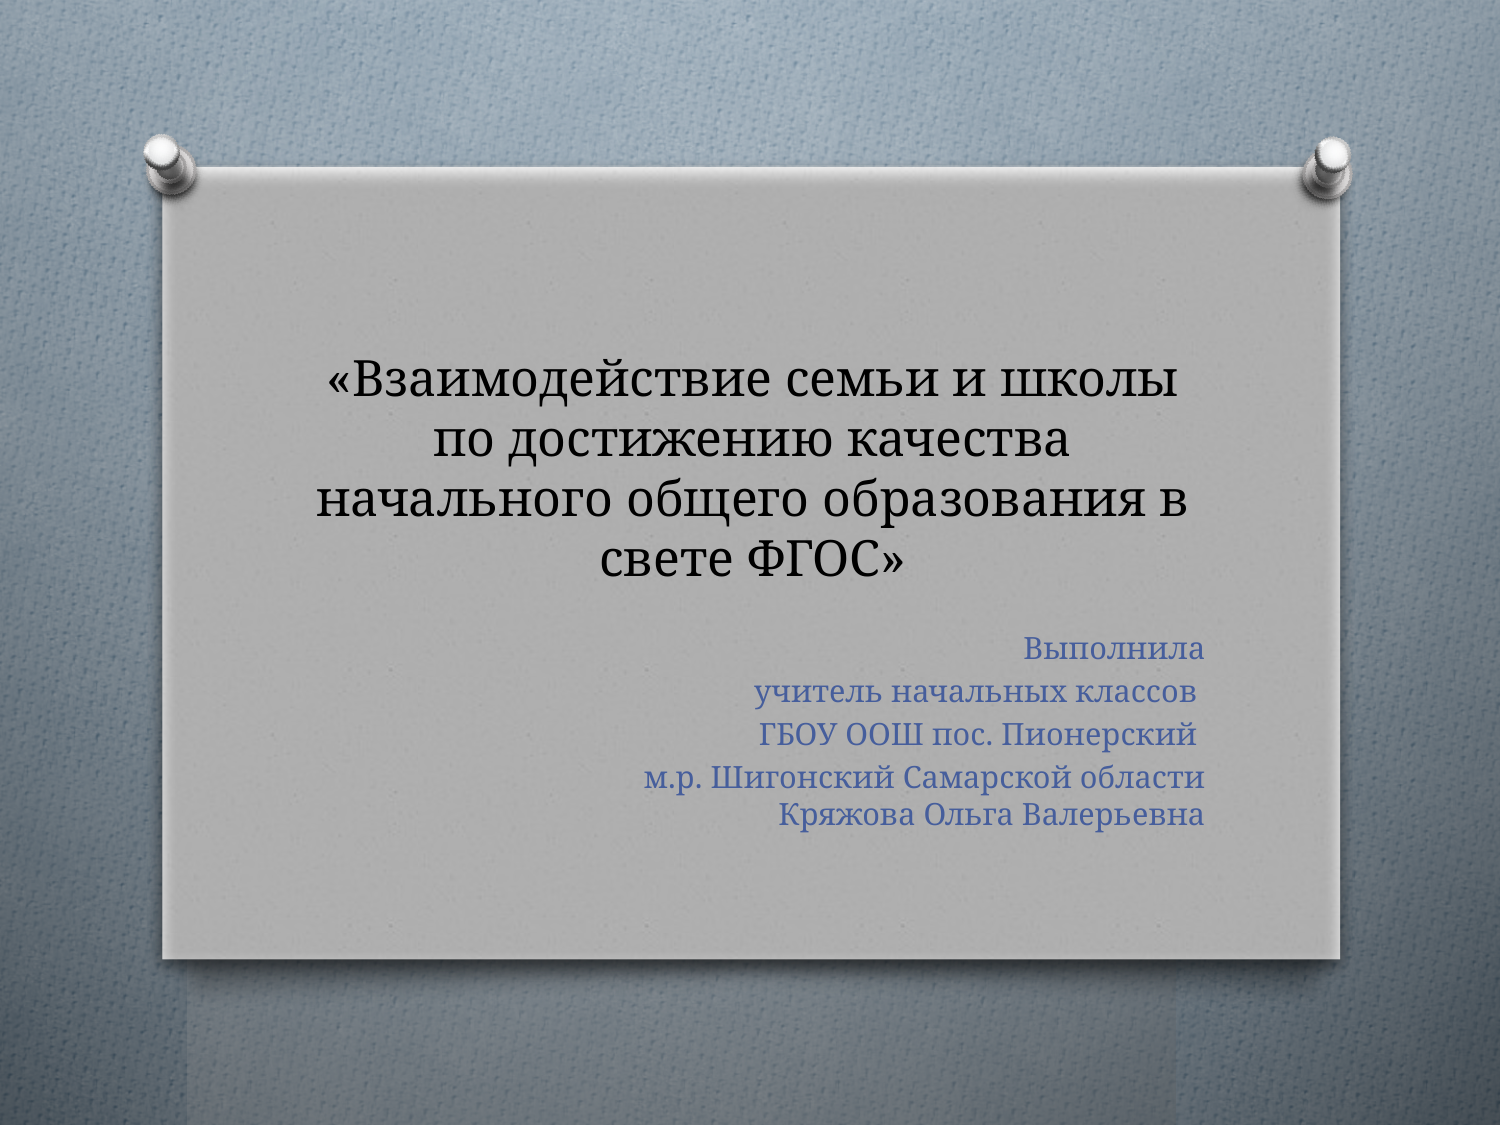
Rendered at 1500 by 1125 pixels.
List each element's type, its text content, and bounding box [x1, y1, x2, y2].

picture [1274, 109, 1396, 230]
picture [112, 100, 235, 224]
title «Взаимодействие семьи и школы по достижению качества начального общего образования в свете ФГОС» [283, 294, 1223, 595]
subtitle Выполнила учитель начальных классов ГБОУ ООШ пос. Пионерский м.р. Шигонский Самарской области Кряжова Ольга Валерьевна [620, 621, 1221, 863]
